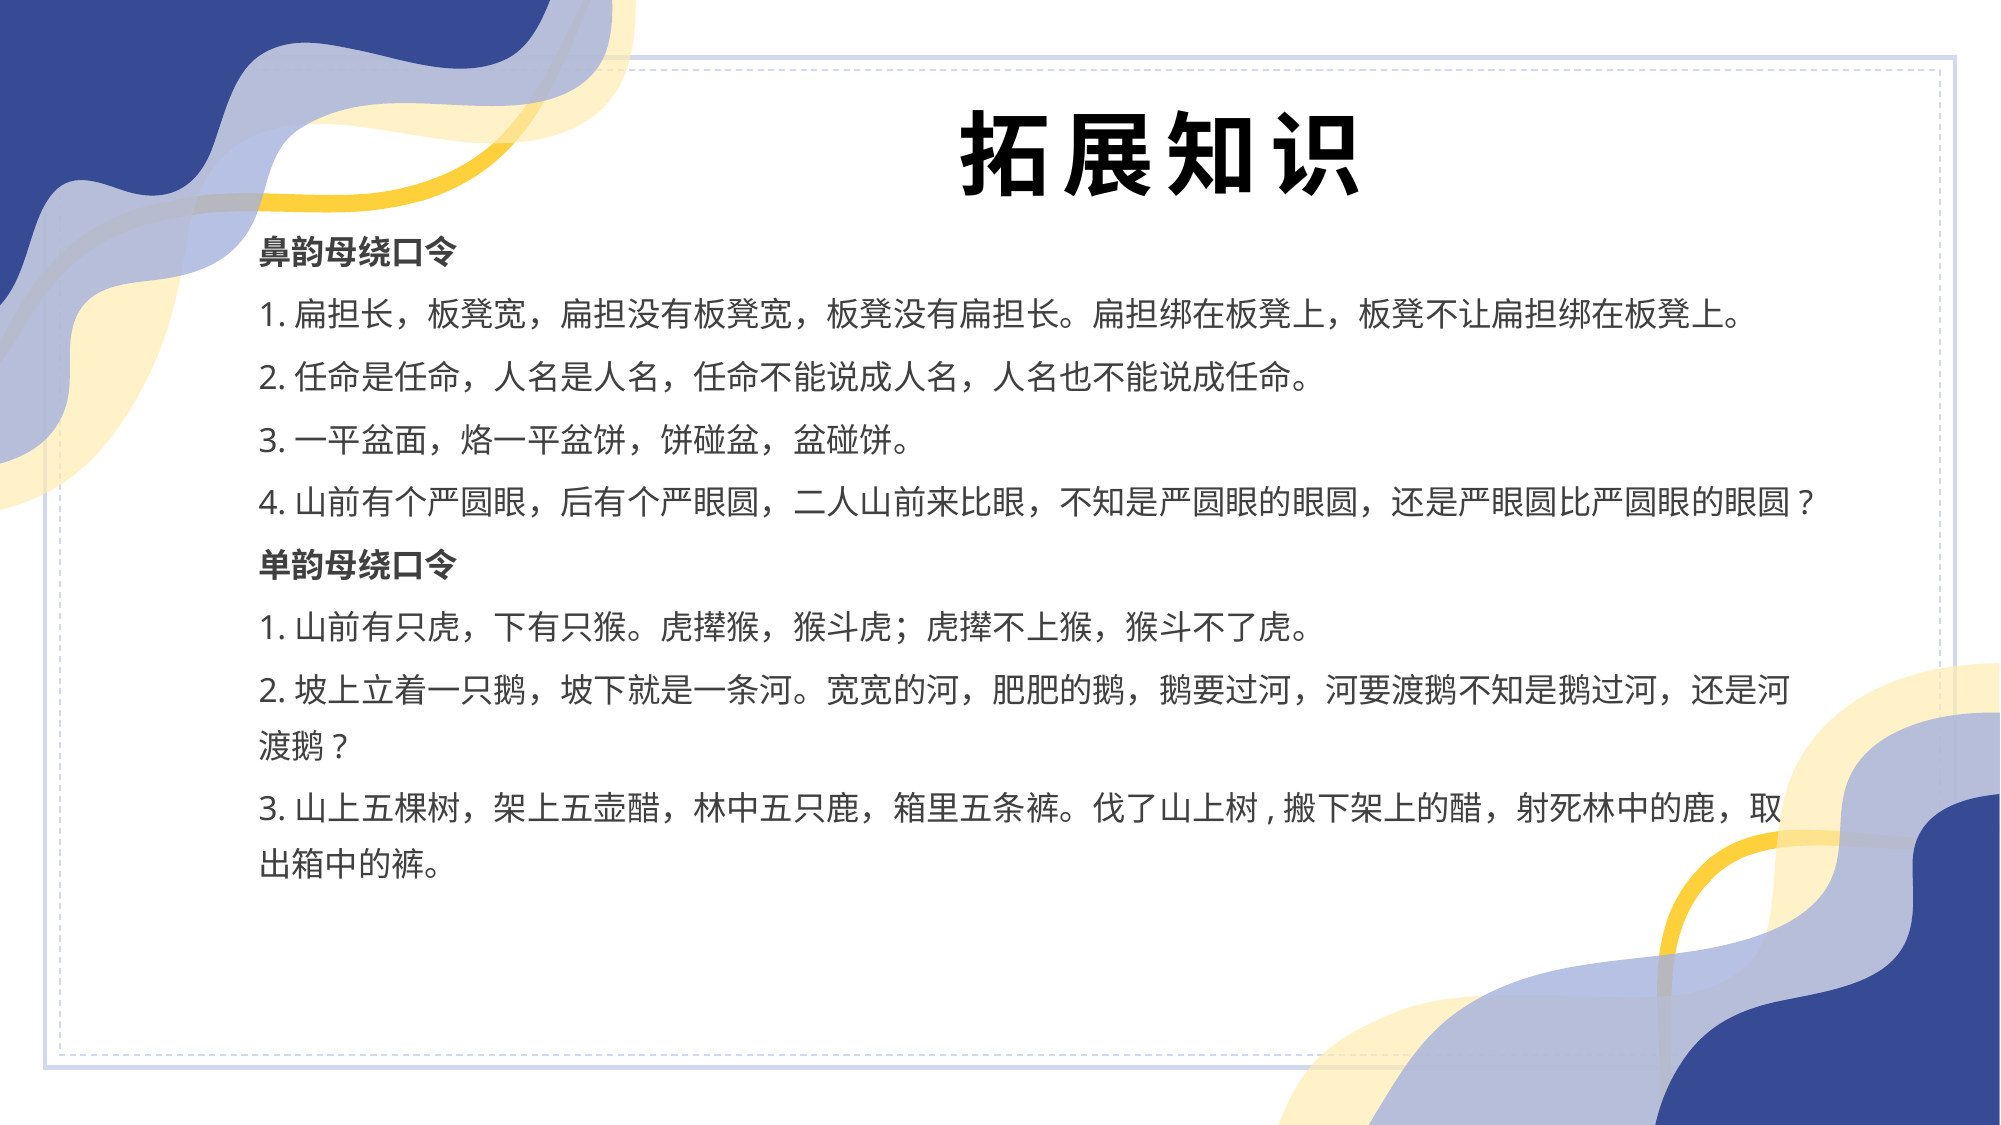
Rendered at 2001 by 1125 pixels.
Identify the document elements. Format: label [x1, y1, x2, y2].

text_box [0, 0, 2000, 1125]
